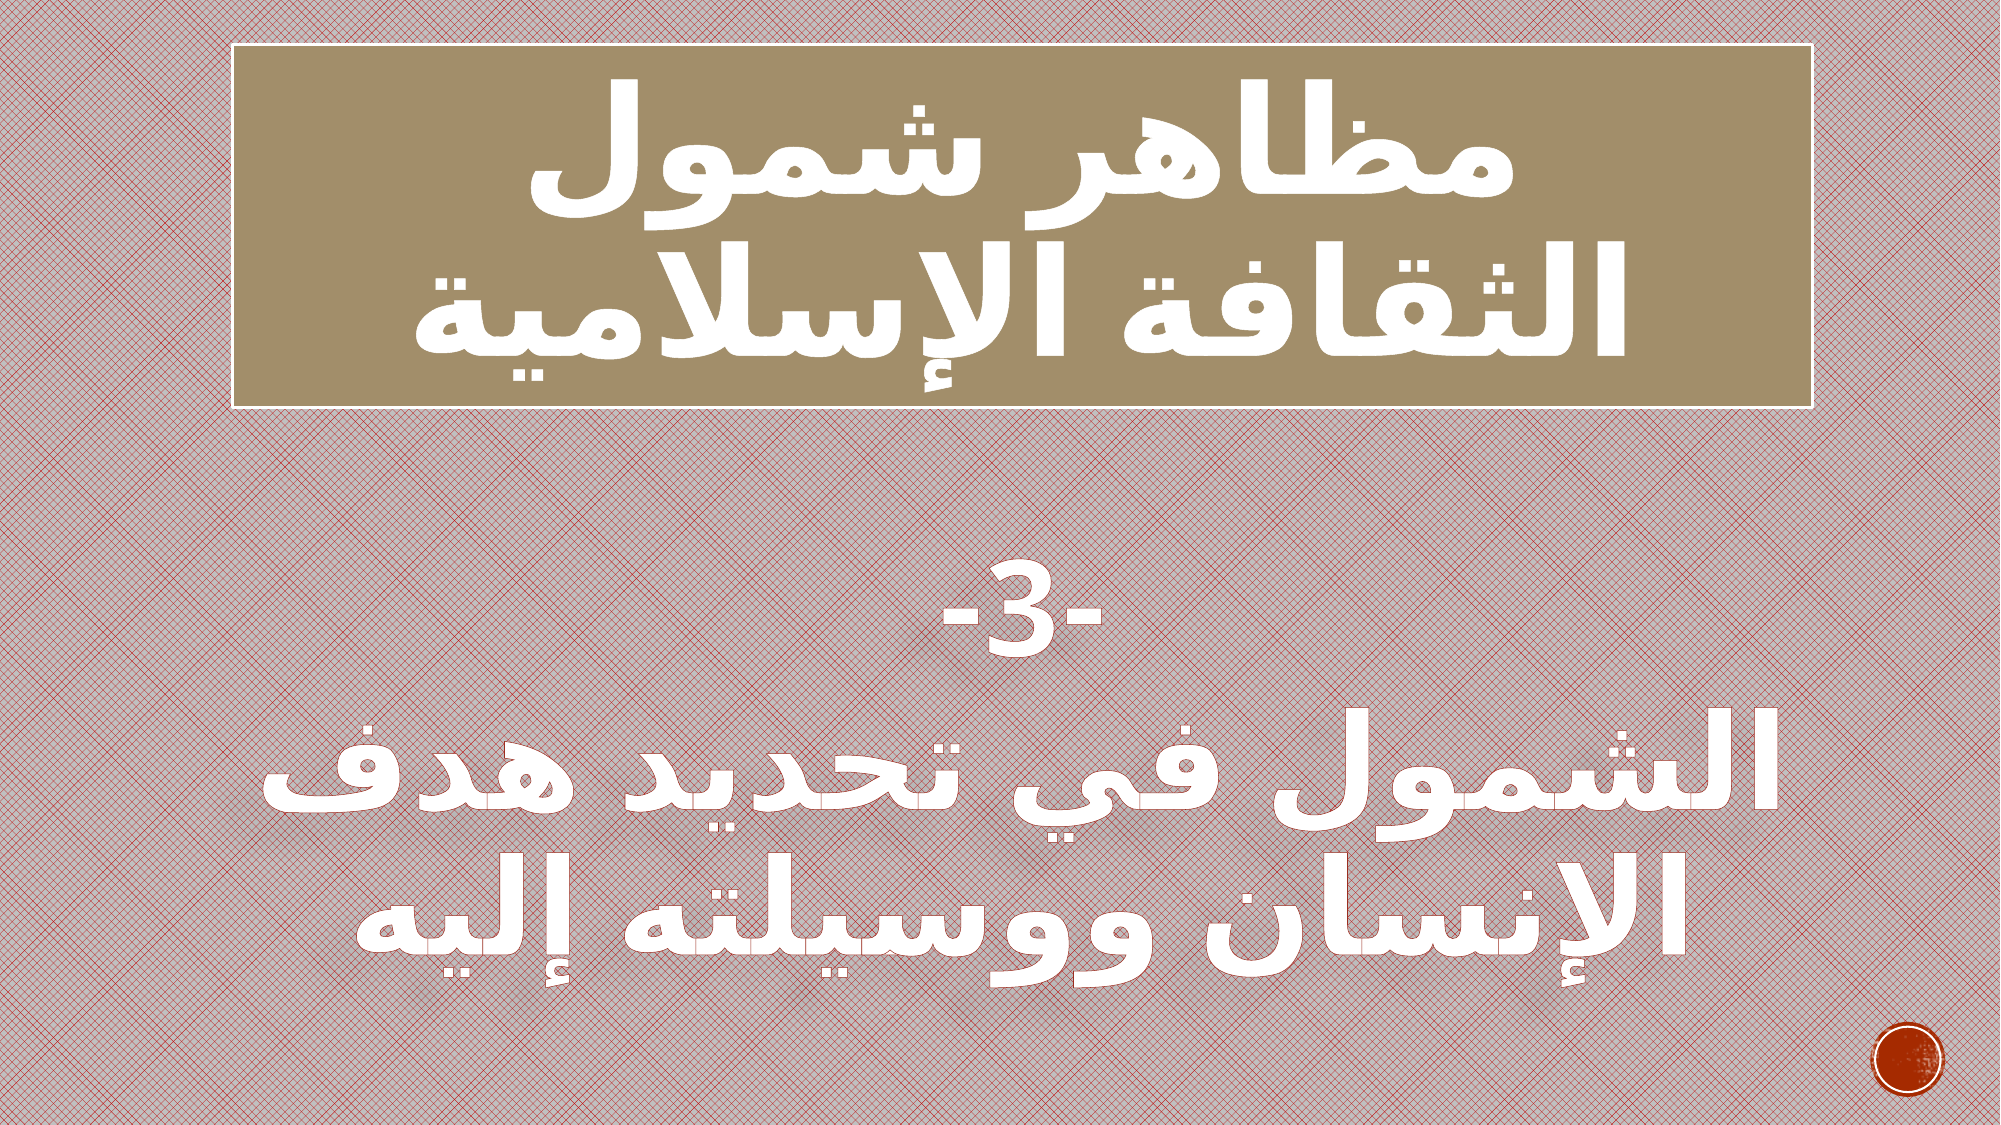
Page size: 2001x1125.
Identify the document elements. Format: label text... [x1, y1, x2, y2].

list -3- الشمول في تحديد هدف الإنسان ووسيلته إليه [199, 447, 1846, 1020]
title مظاهر شمول الثقافة الإسلامية [231, 43, 1814, 409]
